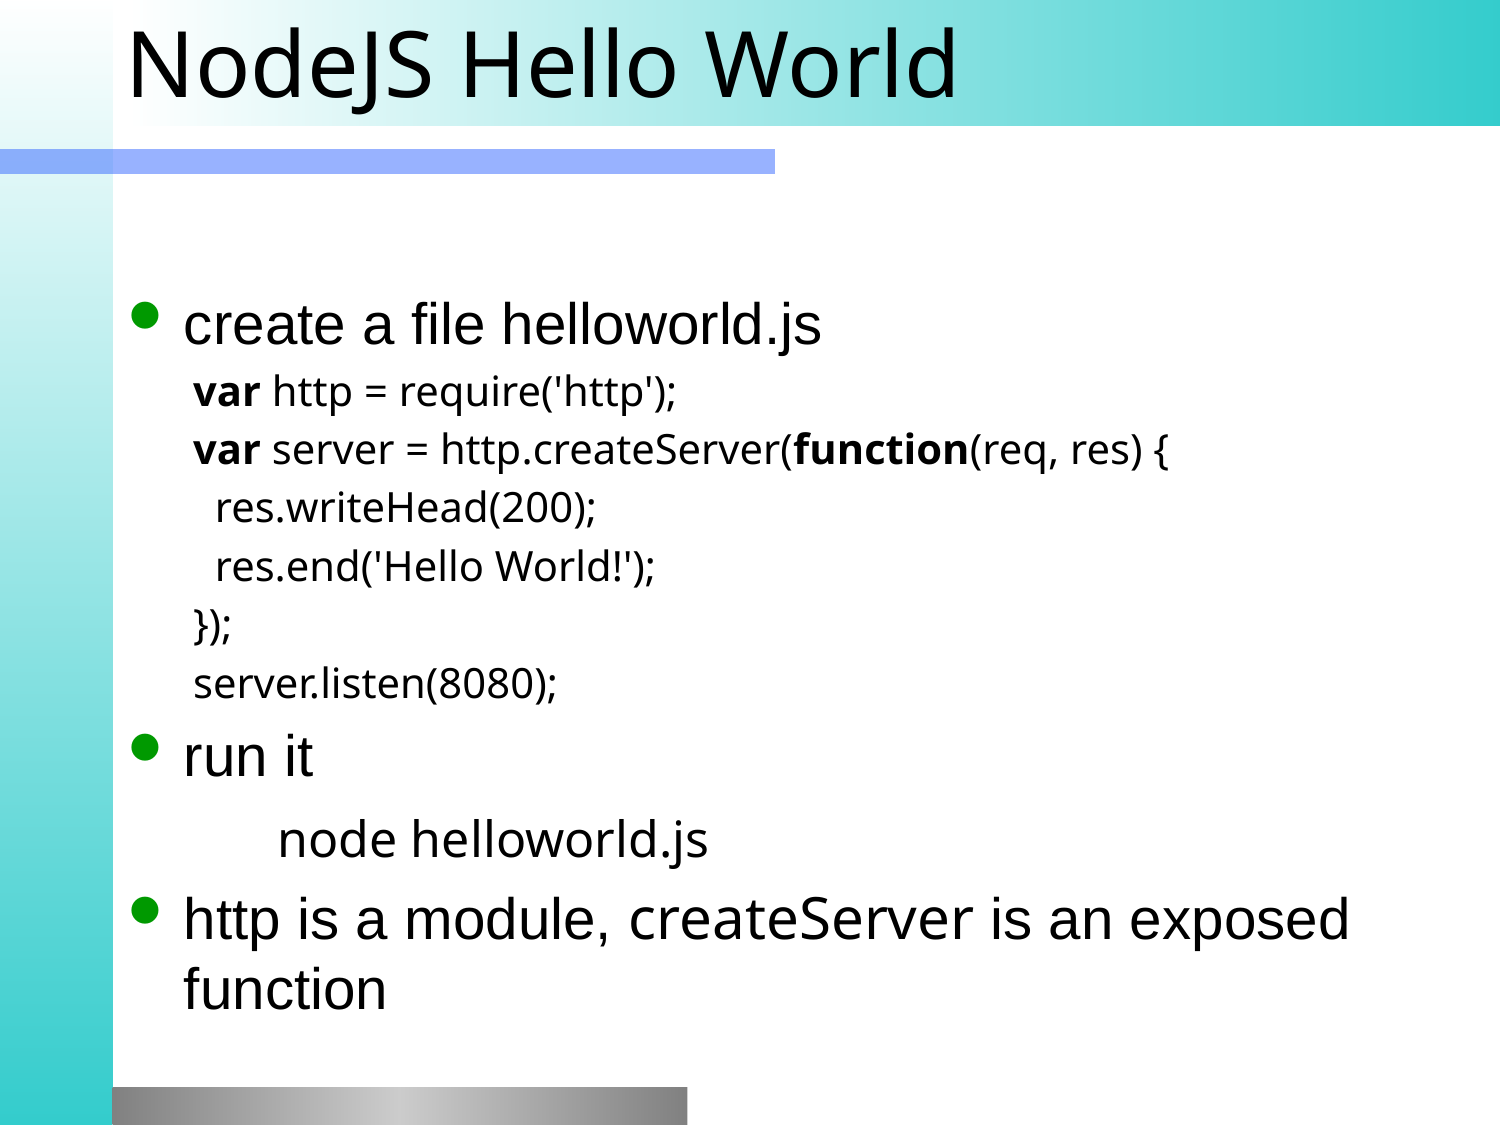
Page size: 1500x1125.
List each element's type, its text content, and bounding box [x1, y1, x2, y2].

list create a file helloworld.js var http = require('http'); var server = http.createServer(function(req, res) { res.writeHead(200); res.end('Hello World!'); }); server.listen(8080); run it node helloworld.js http is a module, createServer is an exposed function [112, 278, 1500, 1073]
title NodeJS Hello World [110, 0, 1424, 126]
